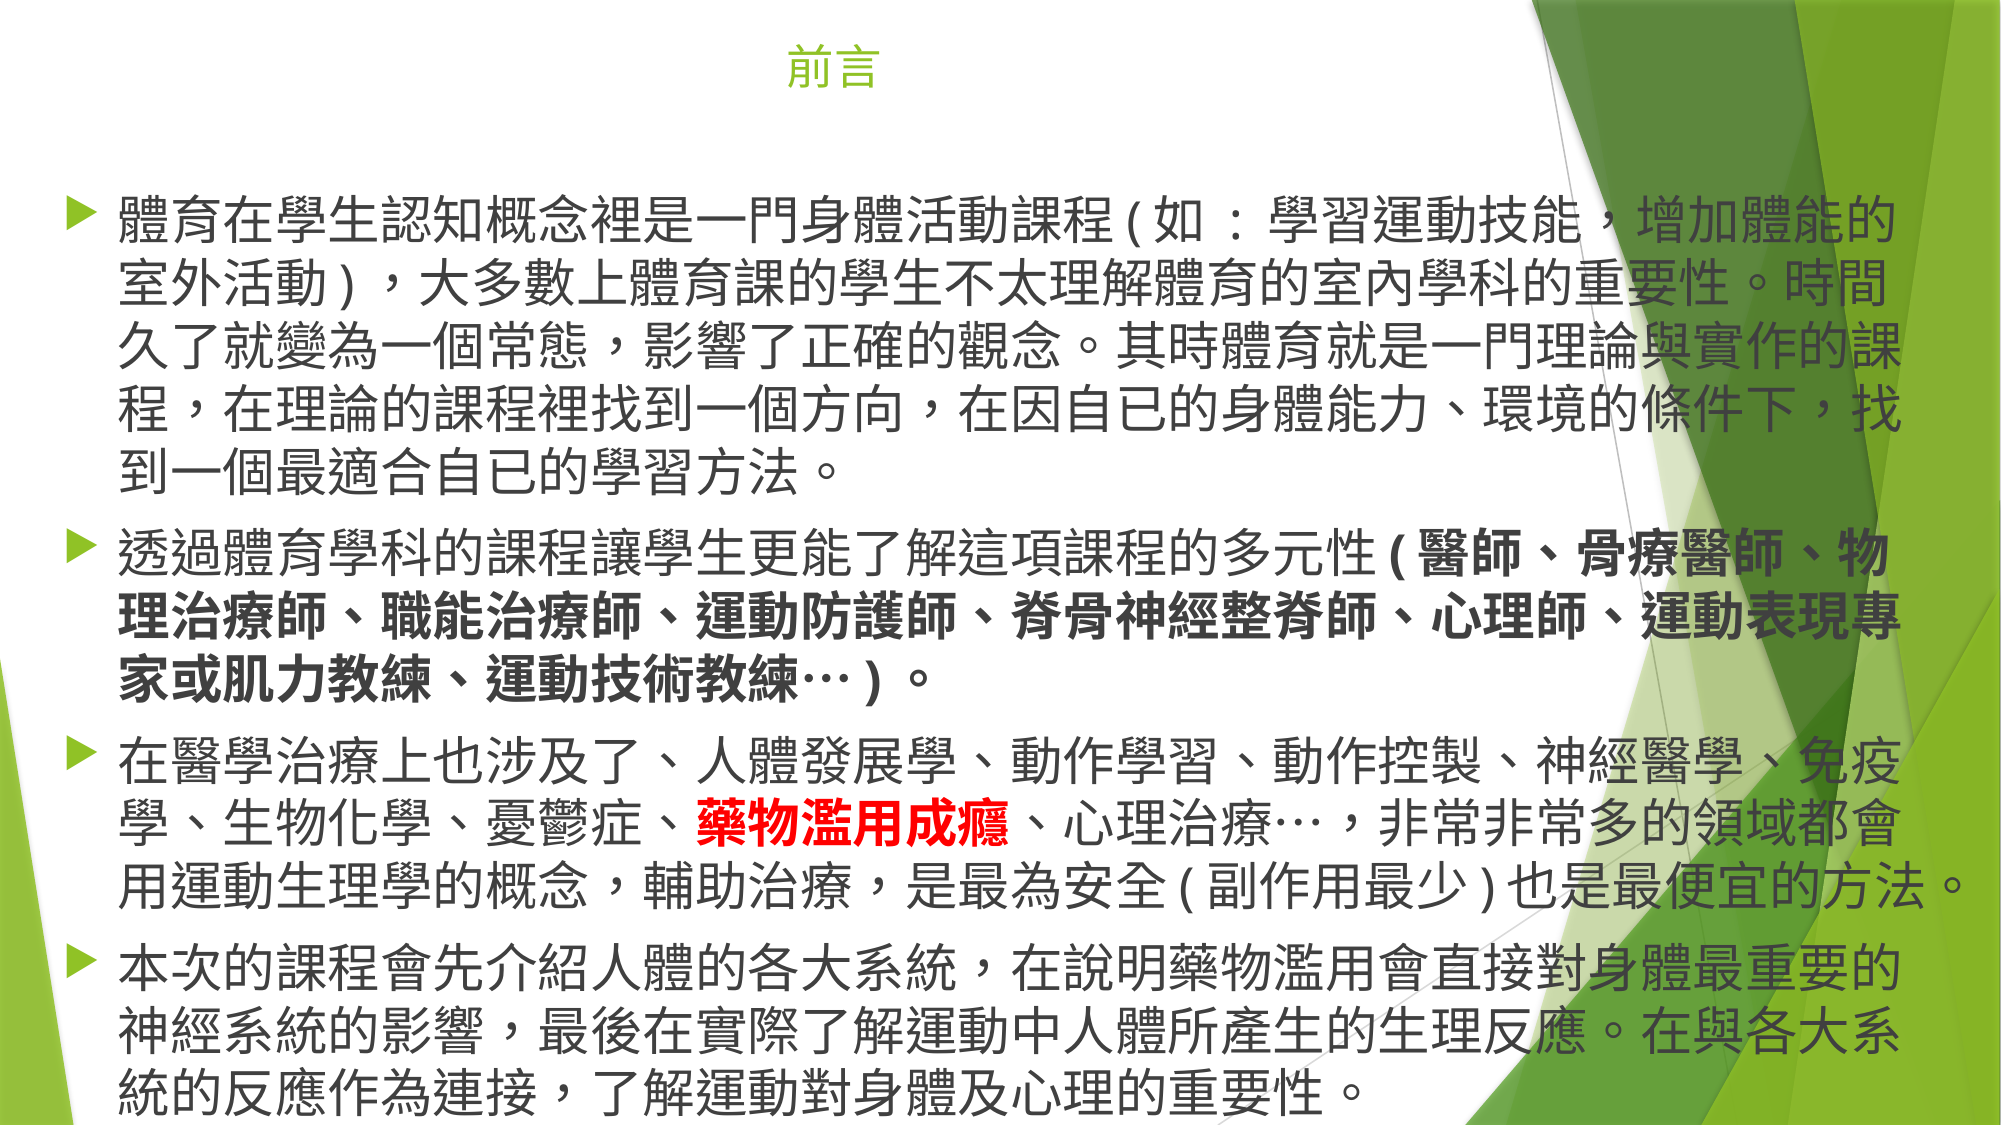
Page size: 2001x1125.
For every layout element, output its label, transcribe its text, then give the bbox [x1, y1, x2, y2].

title 前言 [129, 29, 1540, 142]
list 體育在學生認知概念裡是一門身體活動課程(如 : 學習運動技能，增加體能的室外活動)，大多數上體育課的學生不太理解體育的室內學科的重要性。時間久了就變為一個常態，影響了正確的觀念。其時體育就是一門理論與實作的課程，在理論的課程裡找到一個方向，在因自已的身體能力、環境的條件下，找到一個最適合自已的學習方法。 透過體育學科的課程讓學生更能了解這項課程的多元性(醫師、骨療醫師、物理治療師、職能治療師、運動防護師、脊骨神經整脊師、心理師、運動表現專家或肌力教練、運動技術教練…)。 在醫學治療上也涉及了、人體發展學、動作學習、動作控製、神經醫學、免疫學、生物化學、憂鬱症、藥物濫用成癮、心理治療…，非常非常多的領域都會用運動生理學的概念，輔助治療，是最為安全(副作用最少)也是最便宜的方法。 本次的課程會先介紹人體的各大系統，在說明藥物濫用會直接對身體最重要的神經系統的影響，最後在實際了解運動中人體所產生的生理反應。在與各大系統的反應作為連接，了解運動對身體及心理的重要性。 [48, 179, 1946, 1125]
